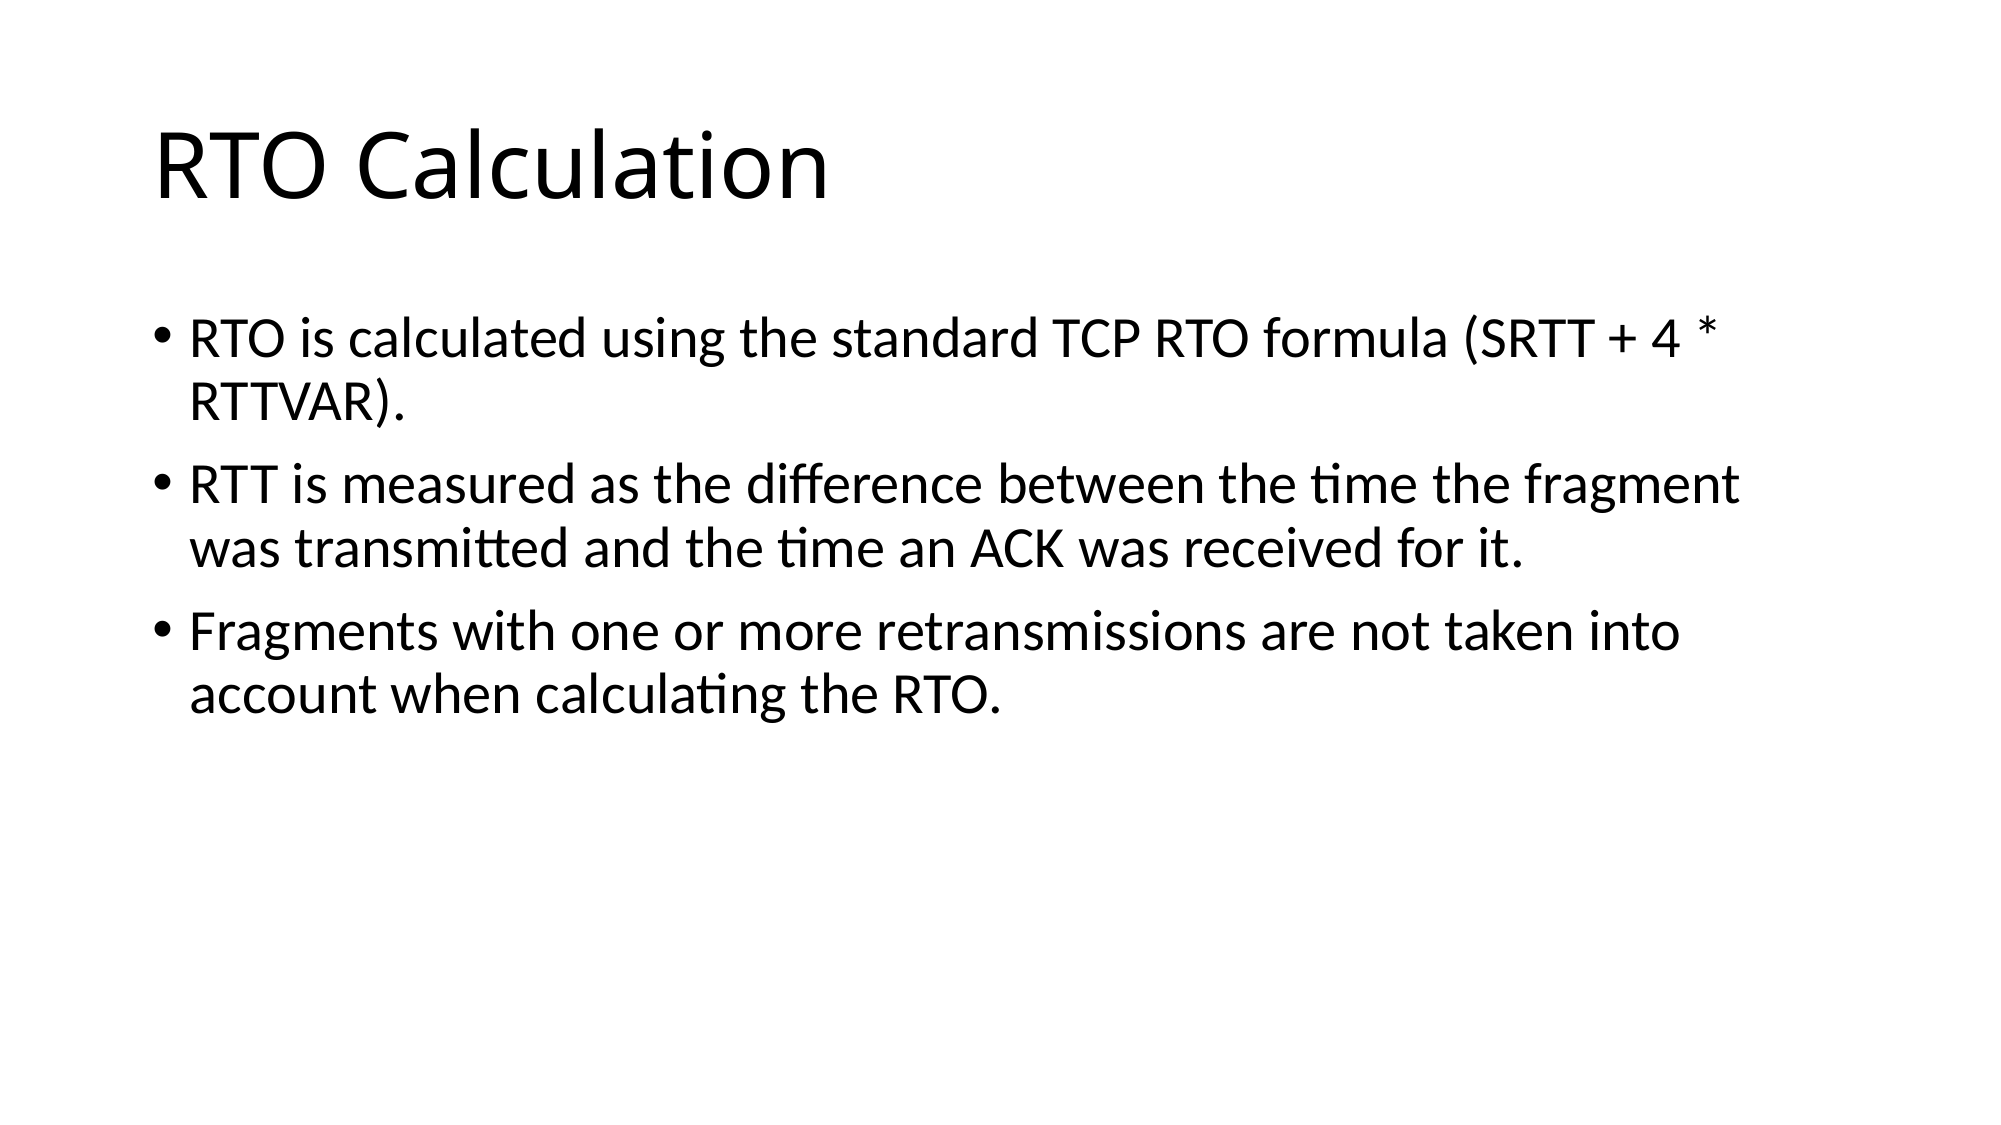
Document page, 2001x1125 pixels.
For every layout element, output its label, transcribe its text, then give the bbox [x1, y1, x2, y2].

list RTO is calculated using the standard TCP RTO formula (SRTT + 4 * RTTVAR). RTT is measured as the difference between the time the fragment was transmitted and the time an ACK was received for it. Fragments with one or more retransmissions are not taken into account when calculating the RTO. [137, 299, 1863, 1014]
title RTO Calculation [137, 59, 1863, 278]
